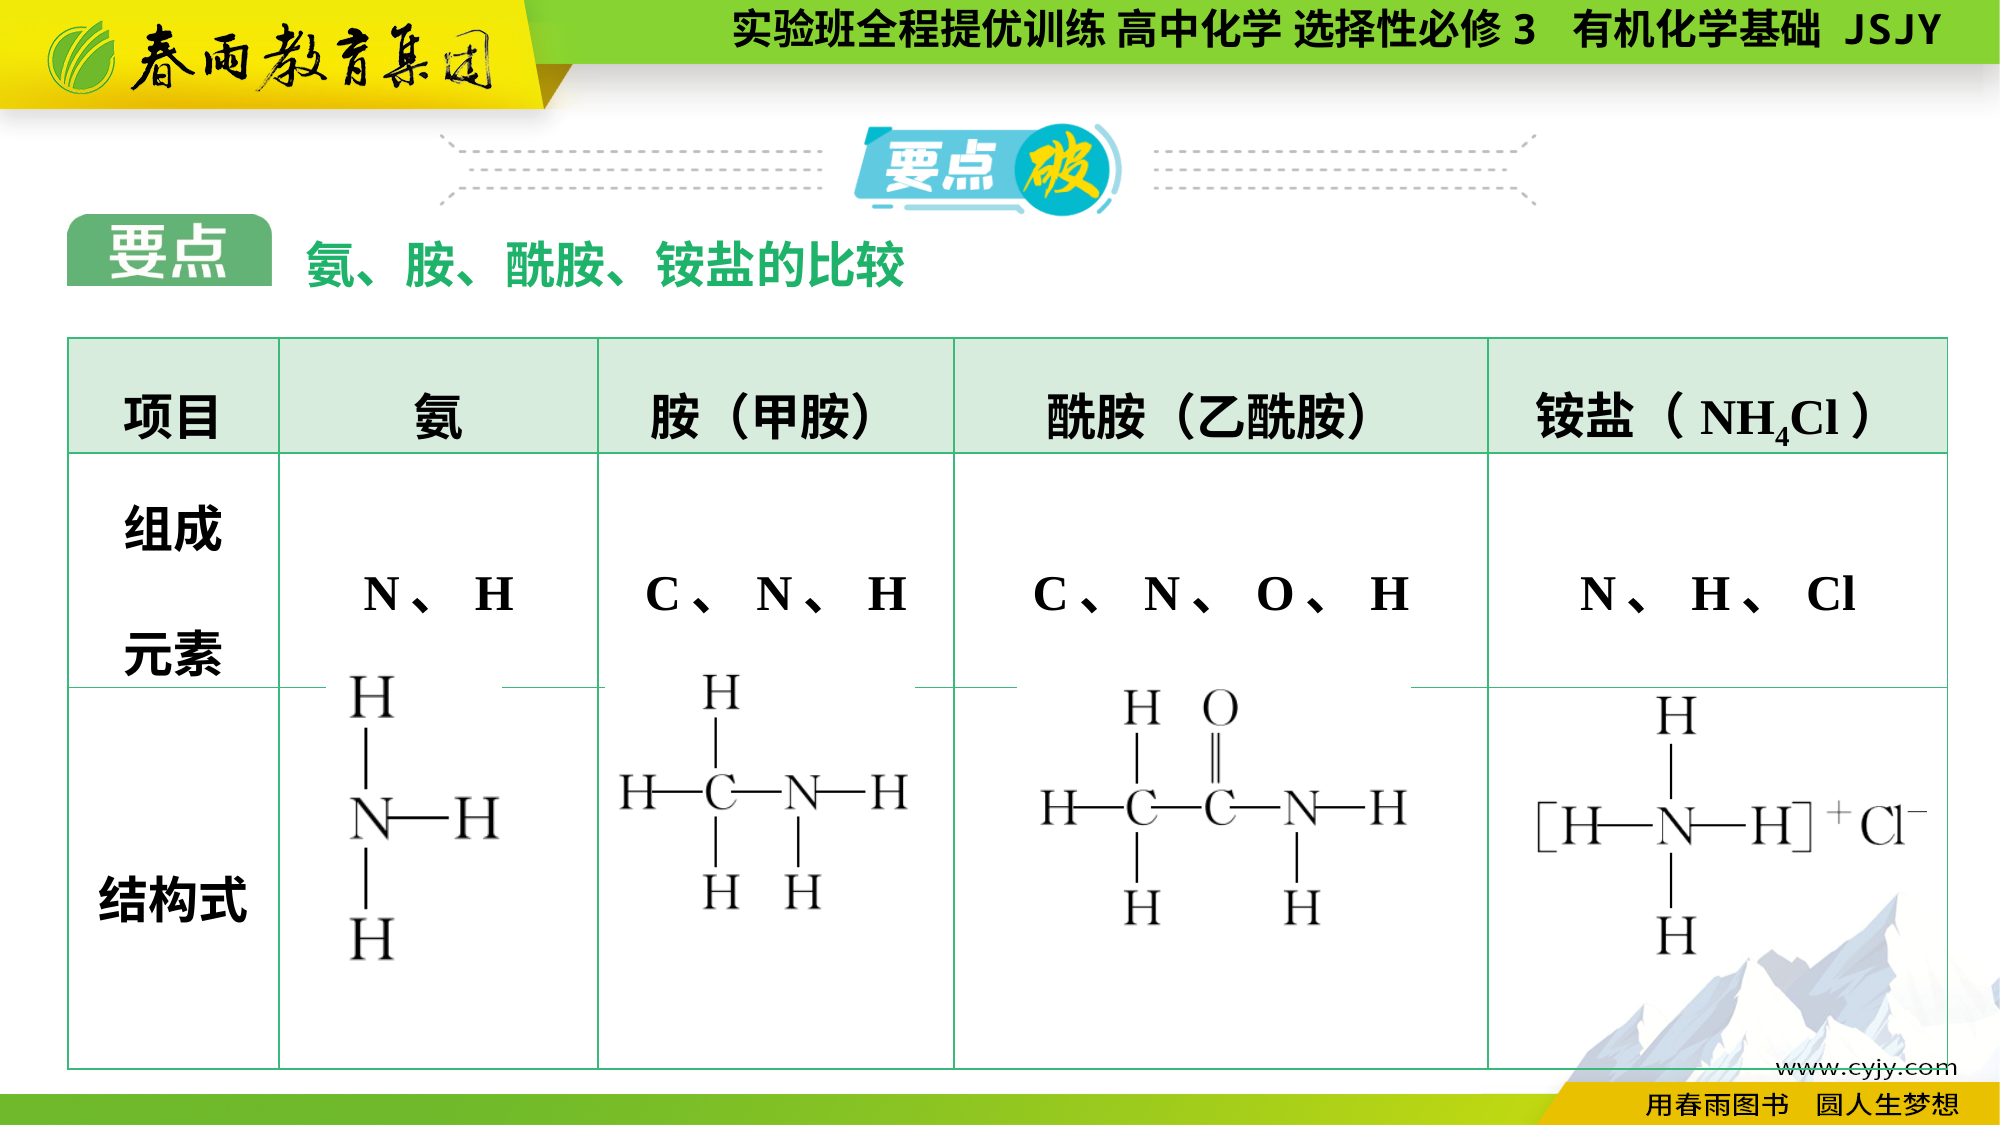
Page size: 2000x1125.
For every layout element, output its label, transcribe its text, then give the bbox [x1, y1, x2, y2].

table_header 项目 [69, 339, 278, 452]
list 氨、胺、酰胺、铵盐的比较 [53, 196, 1938, 303]
table_header 酰胺（乙酰胺） [955, 339, 1487, 452]
table_header 胺（甲胺） [599, 339, 953, 452]
table_cell [955, 688, 1487, 1068]
picture [0, 0, 2000, 1125]
table_cell C、N、O、H [955, 454, 1487, 687]
table_cell C、N、H [599, 454, 953, 687]
table_cell N、H [280, 454, 597, 687]
table_cell [1489, 688, 1947, 1068]
table_cell [599, 688, 953, 1068]
table_cell 结构式 [69, 688, 278, 1068]
table_header 铵盐（NH4Cl） [1489, 339, 1947, 452]
table_cell [280, 688, 597, 1068]
table_header 氨 [280, 339, 597, 452]
table_cell N、H、Cl [1489, 454, 1947, 687]
table_cell 组成 元素 [69, 454, 278, 687]
